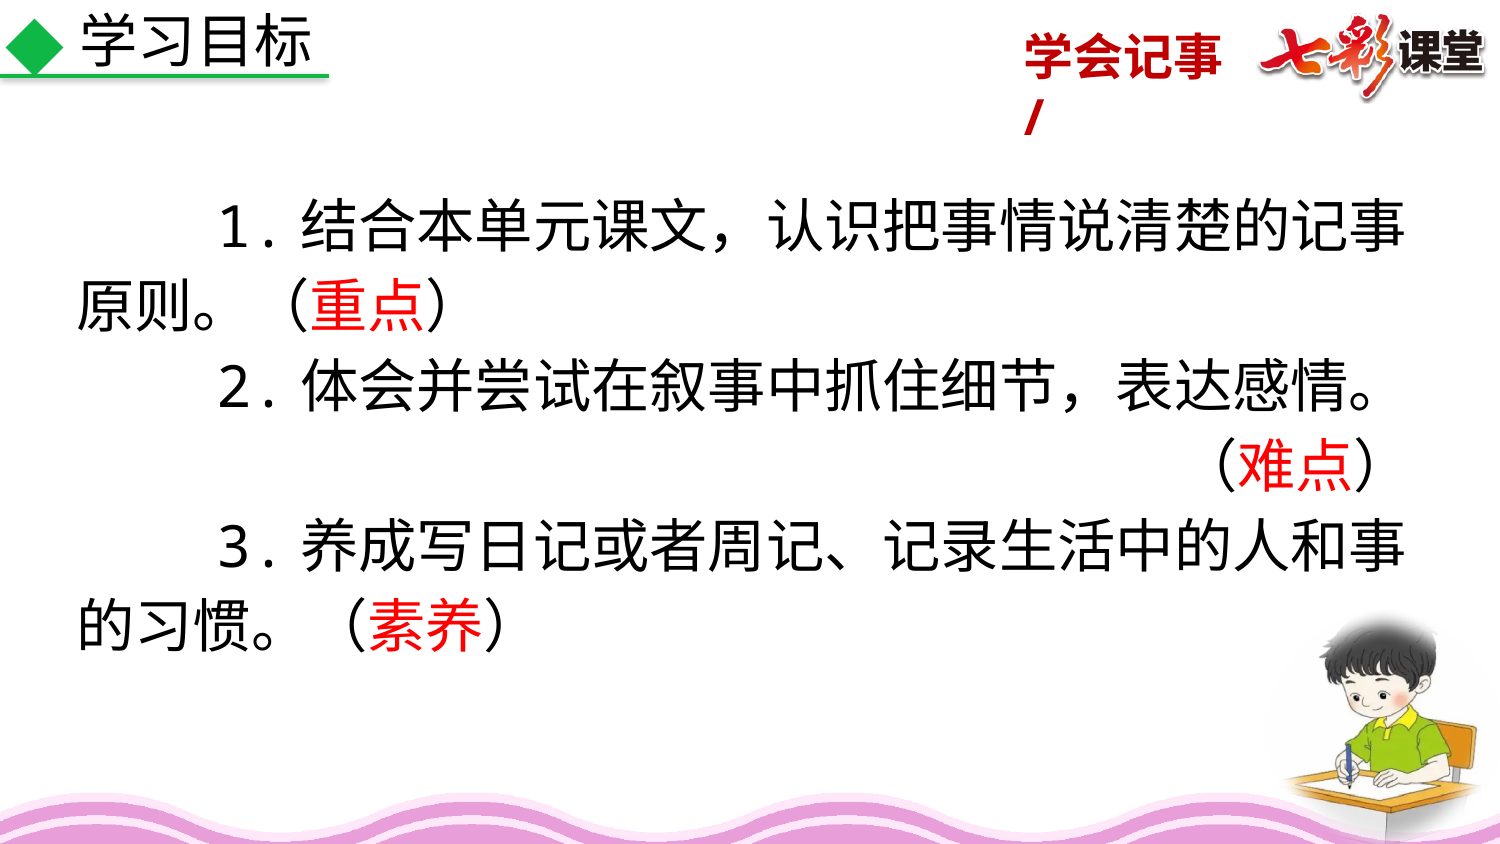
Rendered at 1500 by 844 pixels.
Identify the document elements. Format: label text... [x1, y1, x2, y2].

picture [1254, 8, 1491, 104]
picture [0, 652, 1500, 844]
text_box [0, 0, 330, 83]
text_box 1.结合本单元课文，认识把事情说清楚的记事原则。（重点） 2.体会并尝试在叙事中抓住细节，表达感情。 （难点） 3.养成写日记或者周记、记录生活中的人和事的习惯。（素养） [64, 173, 1424, 666]
